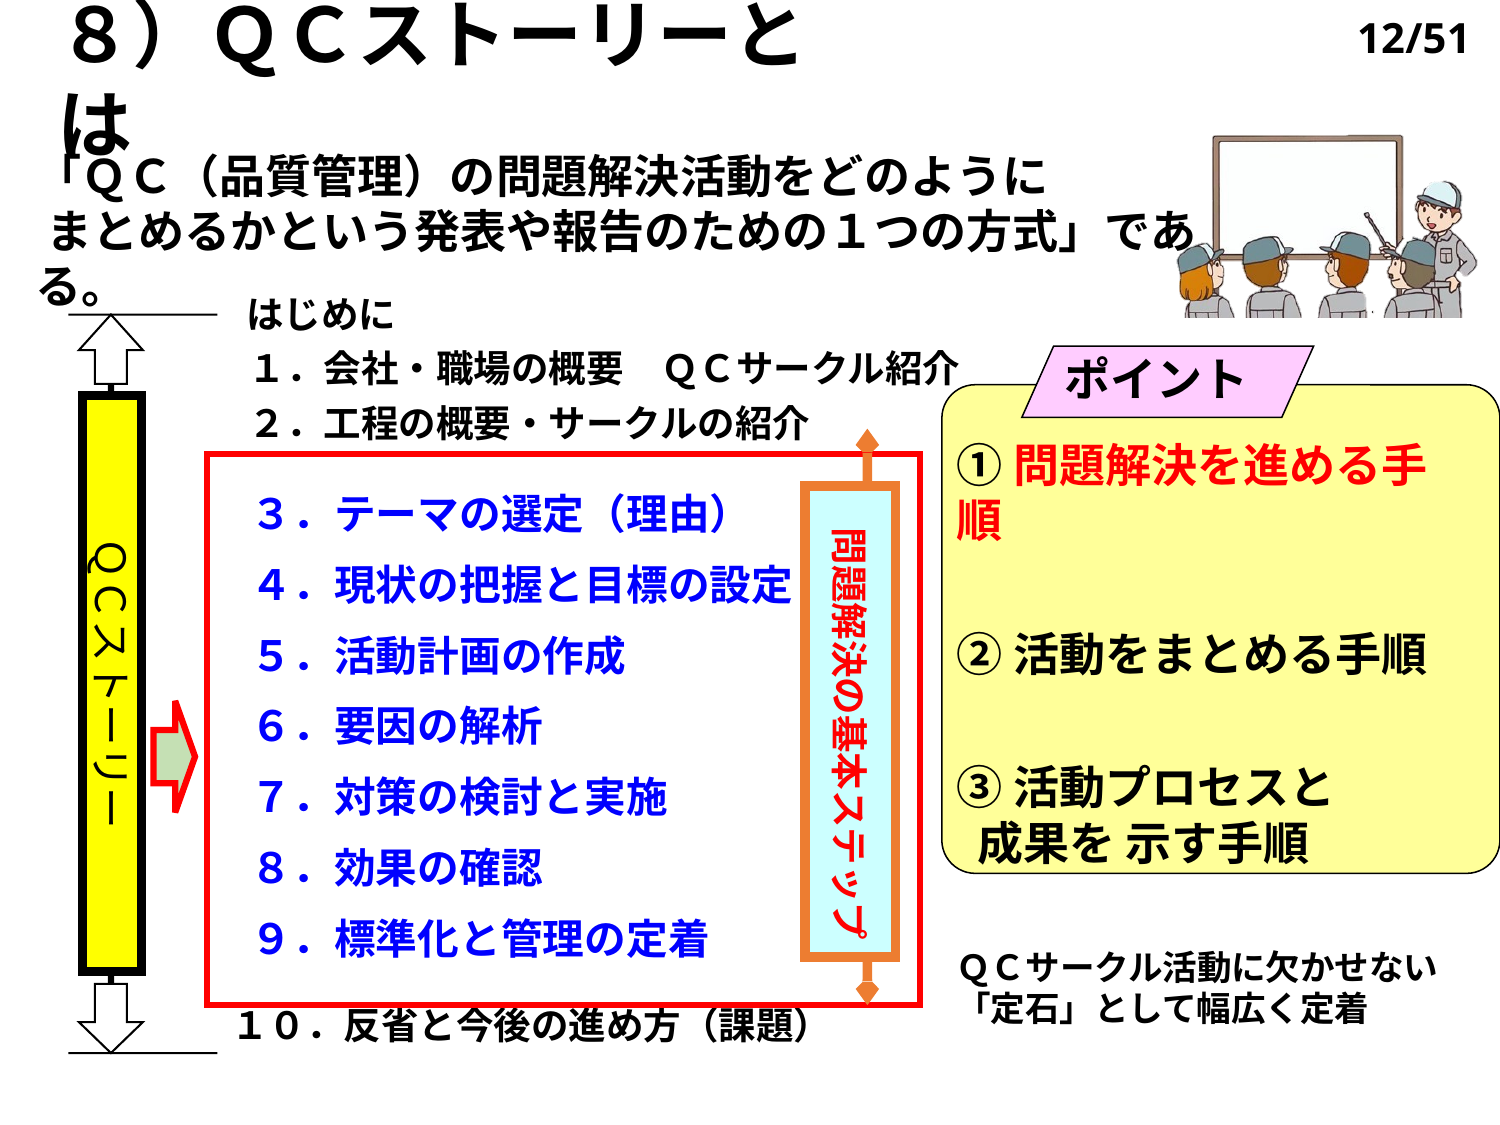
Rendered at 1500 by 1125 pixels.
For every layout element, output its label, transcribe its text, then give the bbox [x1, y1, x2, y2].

text_box はじめに １．会社・職場の概要 ＱＣサークル紹介 ２．工程の概要・サークルの紹介 ３．テーマの選定（理由） ４．現状の把握と目標の設定 ５．活動計画の作成 ６．要因の解析 ７．対策の検討と実施 ８．効果の確認 ９．標準化と管理の定着 １０．反省と今後の進め方（課題） [216, 292, 1001, 1055]
text_box 12/51 [1357, 18, 1500, 62]
text_box [206, 454, 867, 1006]
text_box [862, 428, 873, 486]
text_box ＱＣストーリー [82, 395, 142, 972]
text_box [941, 384, 1500, 868]
text_box 問題解決の基本ステップ [804, 486, 896, 957]
picture [1174, 130, 1479, 318]
text_box [78, 983, 143, 1053]
text_box ①問題解決を進める手順 ②活動をまとめる手順 ③活動プロセスと 成果を 示す手順 ＱＣサークル活動に欠かせない 「定石」として幅広く定着 [941, 428, 1485, 1037]
text_box ポイント [1021, 346, 1314, 418]
text_box 「ＱＣ（品質管理）の問題解決活動をどのように まとめるかという発表や報告のための１つの方式」である。 [21, 139, 1213, 321]
text_box ８）ＱＣストーリーとは [42, 0, 855, 182]
text_box [868, 454, 921, 1006]
text_box [78, 315, 143, 384]
text_box [153, 700, 196, 813]
text_box [862, 957, 873, 1006]
